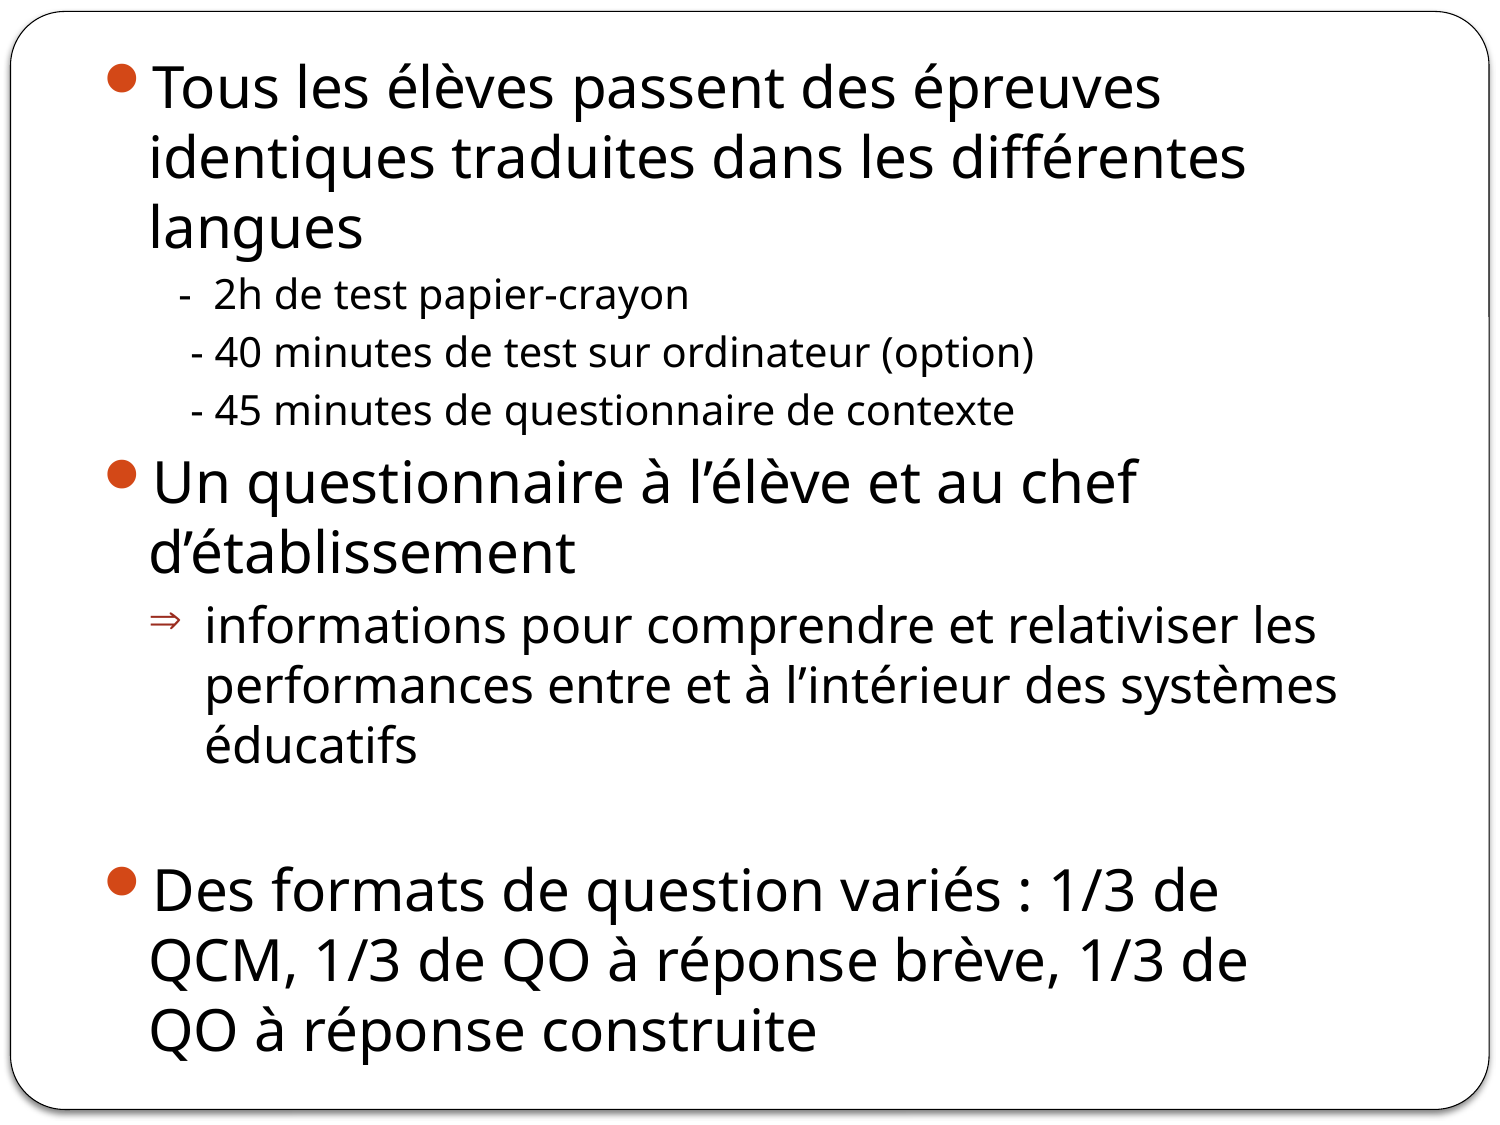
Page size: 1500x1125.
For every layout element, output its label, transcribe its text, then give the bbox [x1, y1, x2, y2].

list Tous les élèves passent des épreuves identiques traduites dans les différentes langues - 2h de test papier-crayon - 40 minutes de test sur ordinateur (option) - 45 minutes de questionnaire de contexte Un questionnaire à l’élève et au chef d’établissement informations pour comprendre et relativiser les performances entre et à l’intérieur des systèmes éducatifs Des formats de question variés : 1/3 de QCM, 1/3 de QO à réponse brève, 1/3 de QO à réponse construite Des modalités de correction standardisées (correcteurs experts + vérification de la concordance) [88, 42, 1364, 822]
